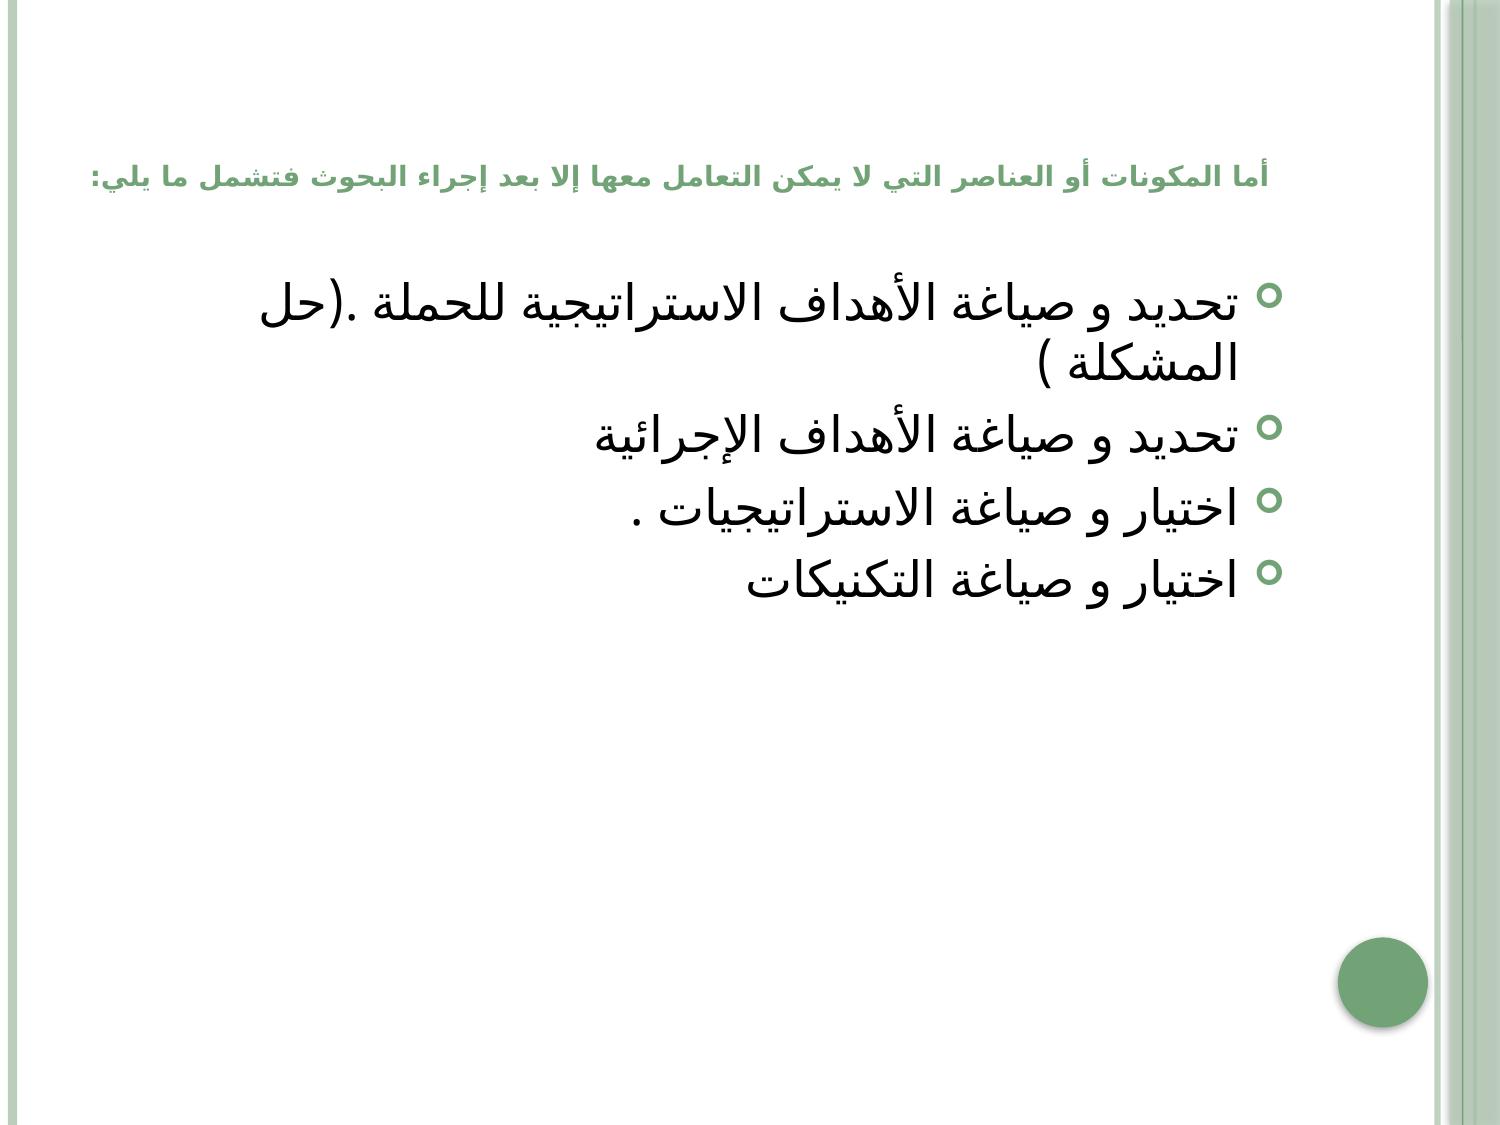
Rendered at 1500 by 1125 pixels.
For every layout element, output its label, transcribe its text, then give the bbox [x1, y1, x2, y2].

list تحديد و صياغة الأهداف الاستراتيجية للحملة .(حل المشكلة ) تحديد و صياغة الأهداف الإجرائية اختيار و صياغة الاستراتيجيات . اختيار و صياغة التكنيكات [75, 262, 1300, 1062]
title أما المكونات أو العناصر التي لا يمكن التعامل معها إلا بعد إجراء البحوث فتشمل ما يلي: [75, 45, 1300, 233]
